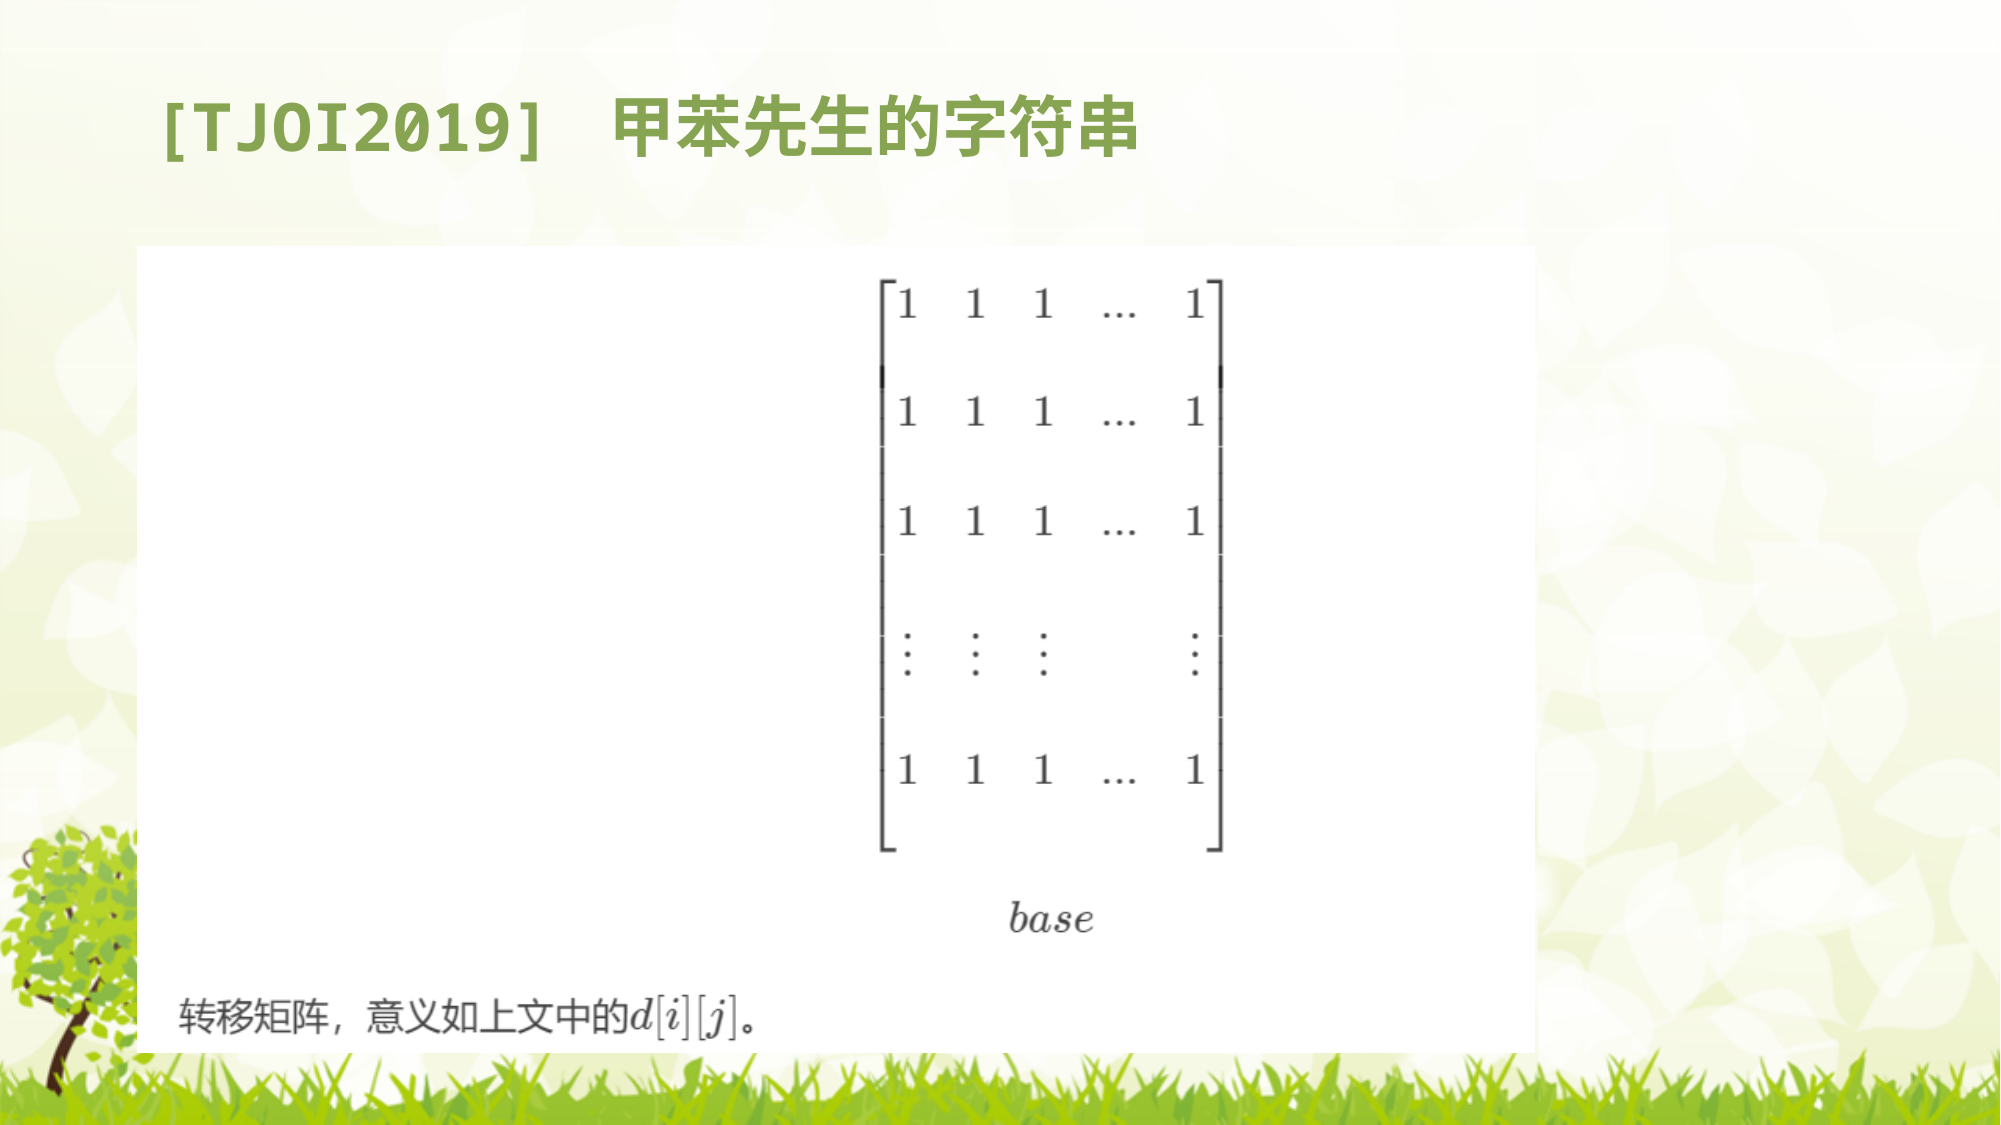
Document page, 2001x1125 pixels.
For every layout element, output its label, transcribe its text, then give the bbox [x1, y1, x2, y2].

picture [0, 0, 2001, 1125]
title [TJOI2019] 甲苯先生的字符串 [137, 59, 1863, 200]
